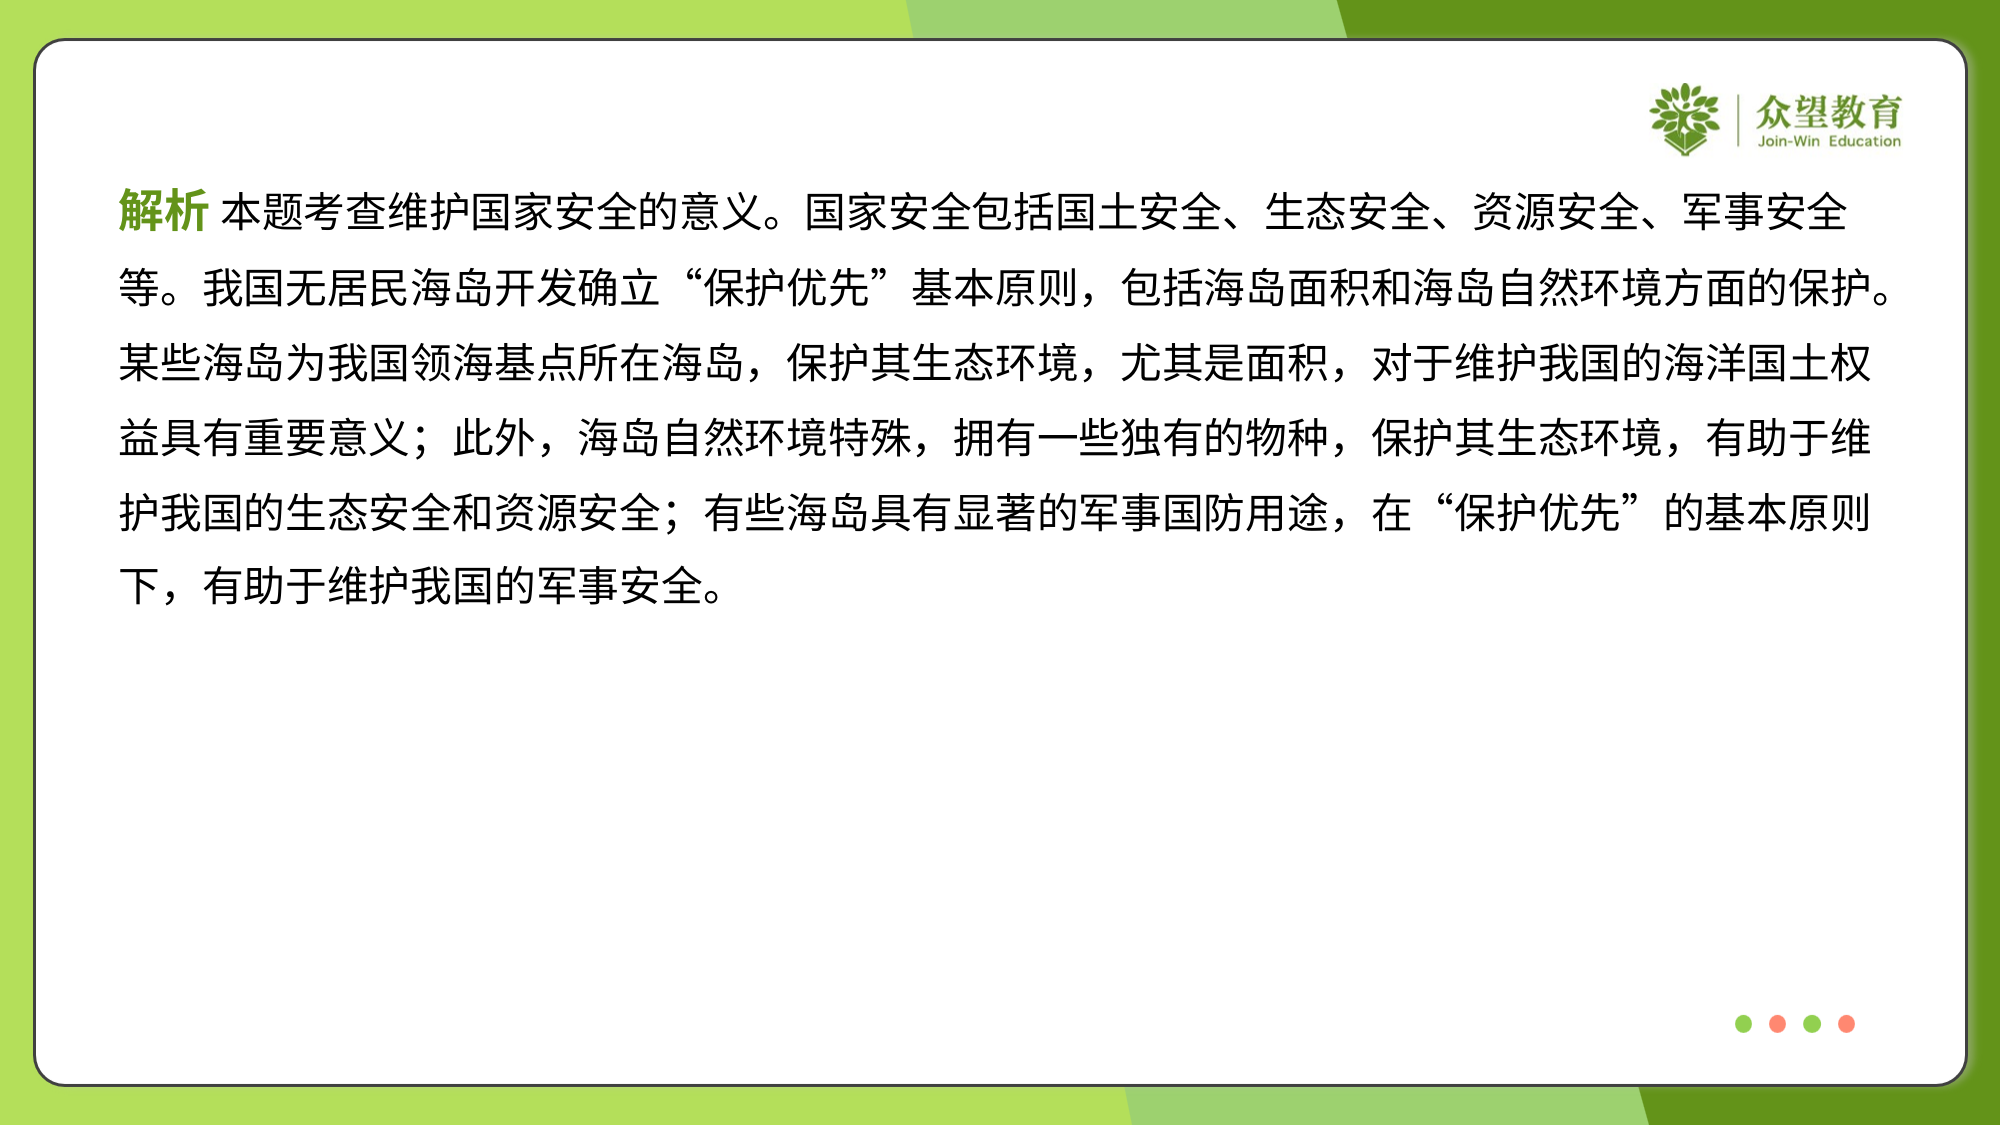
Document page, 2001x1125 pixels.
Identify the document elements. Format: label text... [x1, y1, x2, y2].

text_box 解析 本题考查维护国家安全的意义。国家安全包括国土安全、生态安全、资源安全、军事安全 等。我国无居民海岛开发确立“保护优先”基本原则，包括海岛面积和海岛自然环境方面的保护。 某些海岛为我国领海基点所在海岛，保护其生态环境，尤其是面积，对于维护我国的海洋国土权 益具有重要意义；此外，海岛自然环境特殊，拥有一些独有的物种，保护其生态环境，有助于维 护我国的生态安全和资源安全；有些海岛具有显著的军事国防用途，在“保护优先”的基本原则 下，有助于维护我国的军事安全。 [118, 159, 1883, 602]
picture [0, 0, 2000, 1125]
